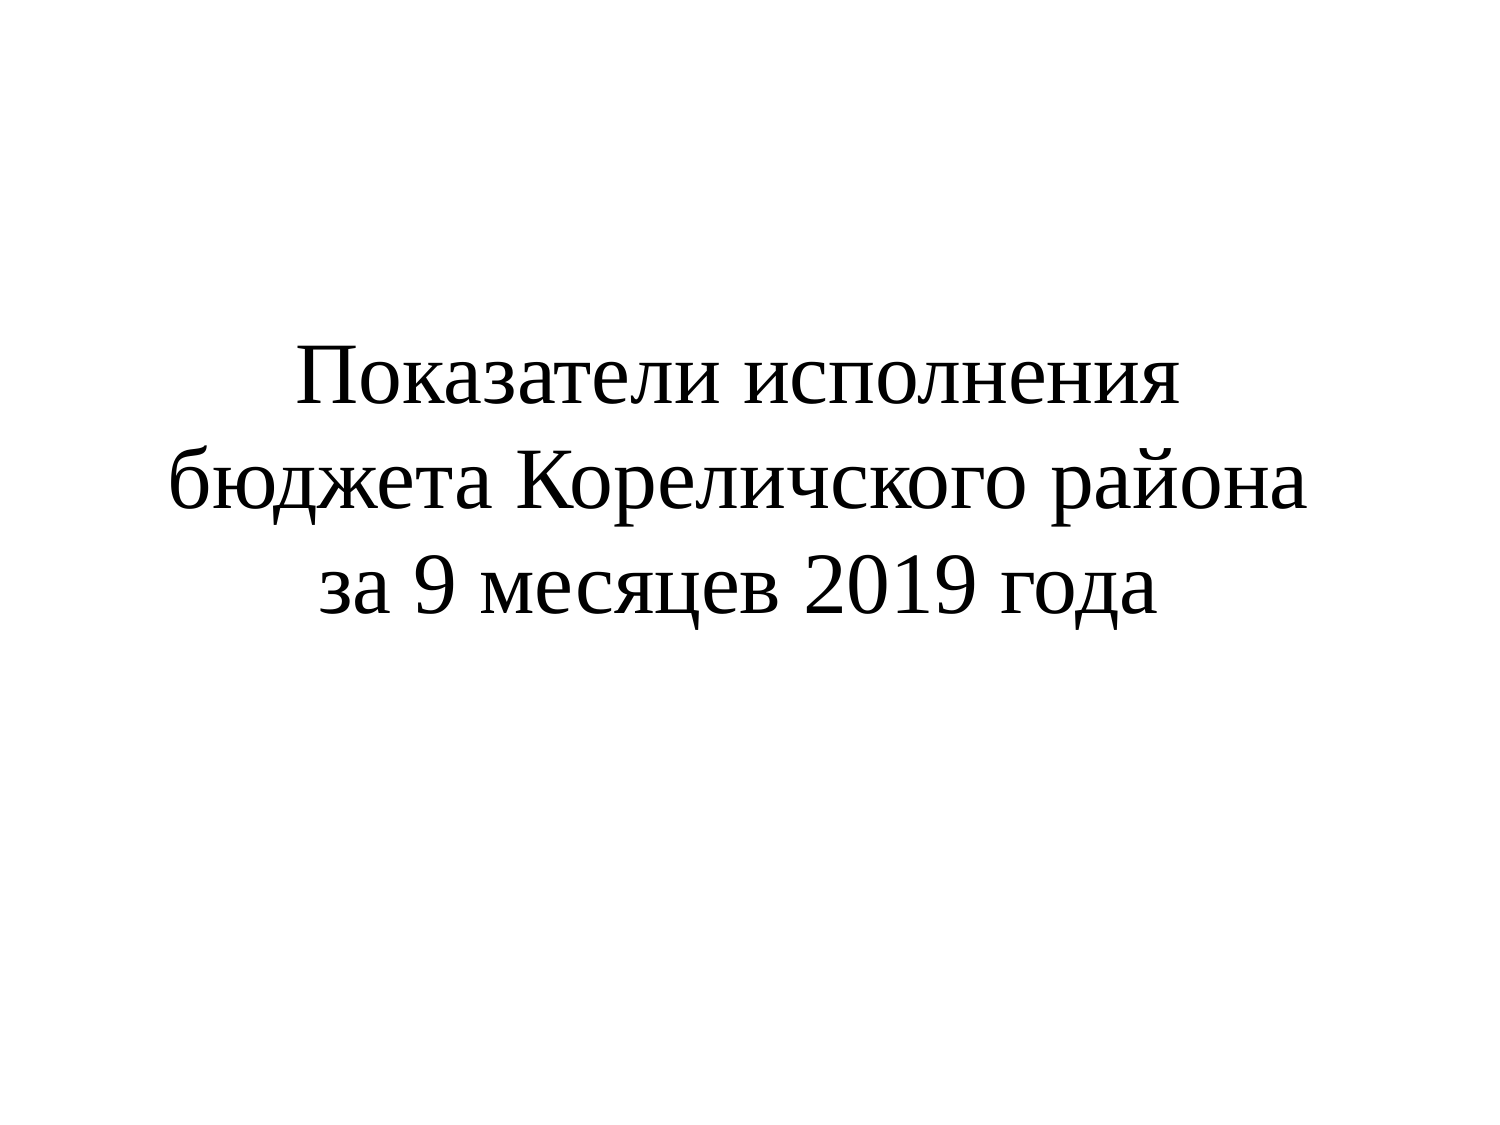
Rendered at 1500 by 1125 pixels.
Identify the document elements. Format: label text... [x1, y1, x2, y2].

title Показатели исполнения бюджета Кореличского района за 9 месяцев 2019 года [112, 219, 1365, 729]
